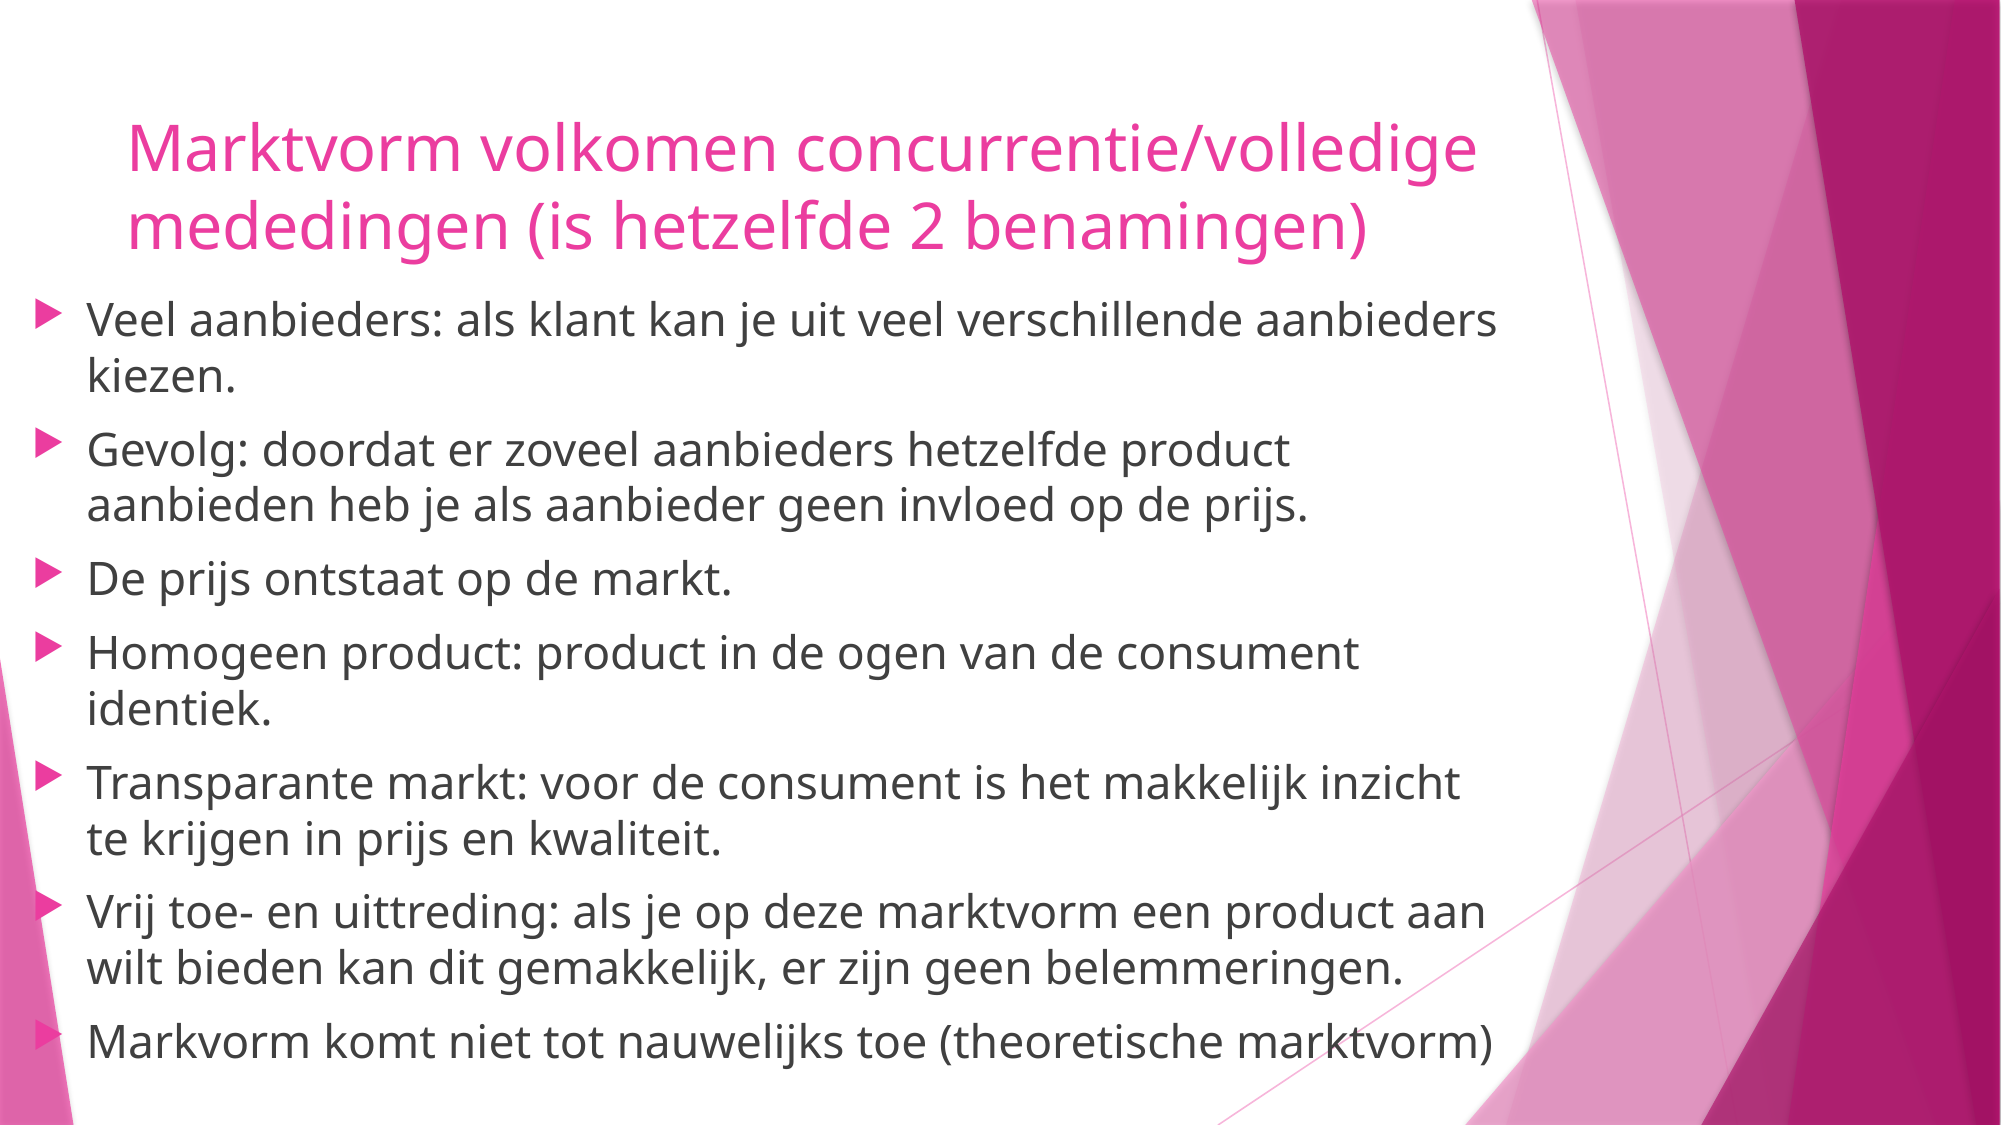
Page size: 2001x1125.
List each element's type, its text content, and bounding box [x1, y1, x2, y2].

title Marktvorm volkomen concurrentie/volledige mededingen (is hetzelfde 2 benamingen) [111, 99, 1522, 282]
list Veel aanbieders: als klant kan je uit veel verschillende aanbieders kiezen. Gevolg: doordat er zoveel aanbieders hetzelfde product aanbieden heb je als aanbieder geen invloed op de prijs. De prijs ontstaat op de markt. Homogeen product: product in de ogen van de consument identiek. Transparante markt: voor de consument is het makkelijk inzicht te krijgen in prijs en kwaliteit. Vrij toe- en uittreding: als je op deze marktvorm een product aan wilt bieden kan dit gemakkelijk, er zijn geen belemmeringen. Markvorm komt niet tot nauwelijks toe (theoretische marktvorm) [17, 282, 1522, 1125]
